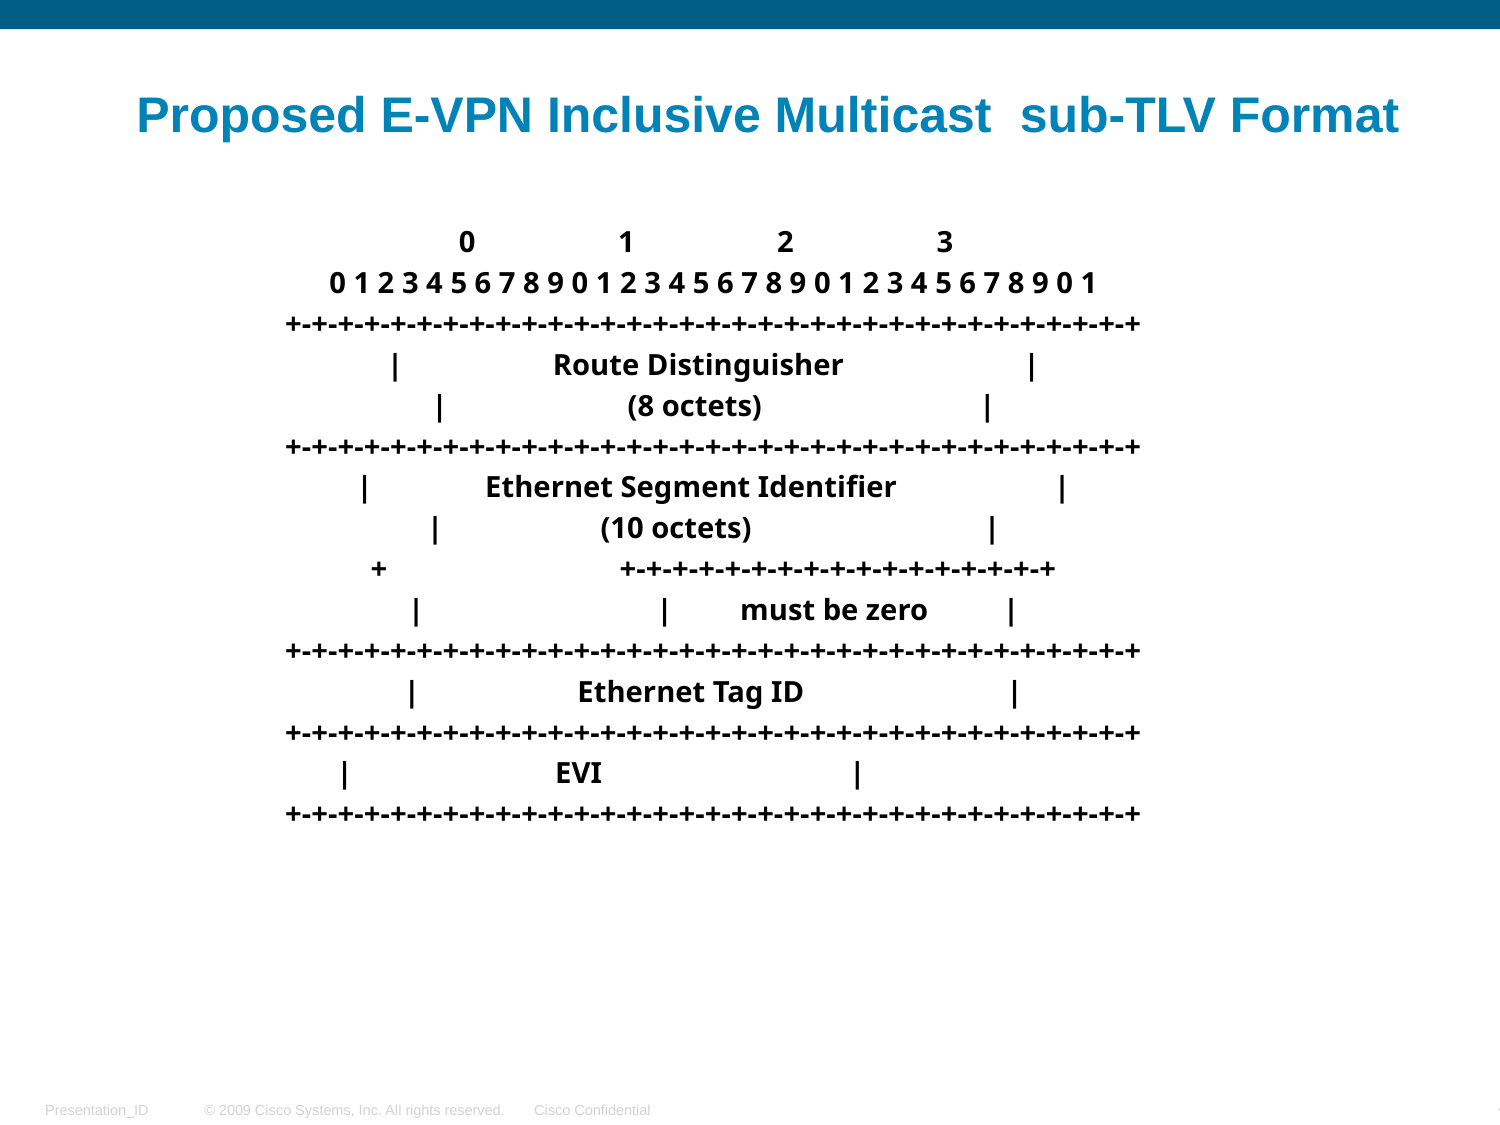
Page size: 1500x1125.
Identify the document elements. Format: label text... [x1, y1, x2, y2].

title Proposed E-VPN Inclusive Multicast sub-TLV Format [24, 53, 1500, 151]
list 0 1 2 3 0 1 2 3 4 5 6 7 8 9 0 1 2 3 4 5 6 7 8 9 0 1 2 3 4 5 6 7 8 9 0 1 +-+-+-+-+-+-+-+-+-+-+-+-+-+-+-+-+-+-+-+-+-+-+-+-+-+-+-+-+-+-+-+-+ | Route Distinguisher | | (8 octets) | +-+-+-+-+-+-+-+-+-+-+-+-+-+-+-+-+-+-+-+-+-+-+-+-+-+-+-+-+-+-+-+-+ | Ethernet Segment Identifier | | (10 octets) | + +-+-+-+-+-+-+-+-+-+-+-+-+-+-+-+-+ | | must be zero | +-+-+-+-+-+-+-+-+-+-+-+-+-+-+-+-+-+-+-+-+-+-+-+-+-+-+-+-+-+-+-+-+ | Ethernet Tag ID | +-+-+-+-+-+-+-+-+-+-+-+-+-+-+-+-+-+-+-+-+-+-+-+-+-+-+-+-+-+-+-+-+ | EVI | +-+-+-+-+-+-+-+-+-+-+-+-+-+-+-+-+-+-+-+-+-+-+-+-+-+-+-+-+-+-+-+-+ [24, 224, 1381, 1026]
